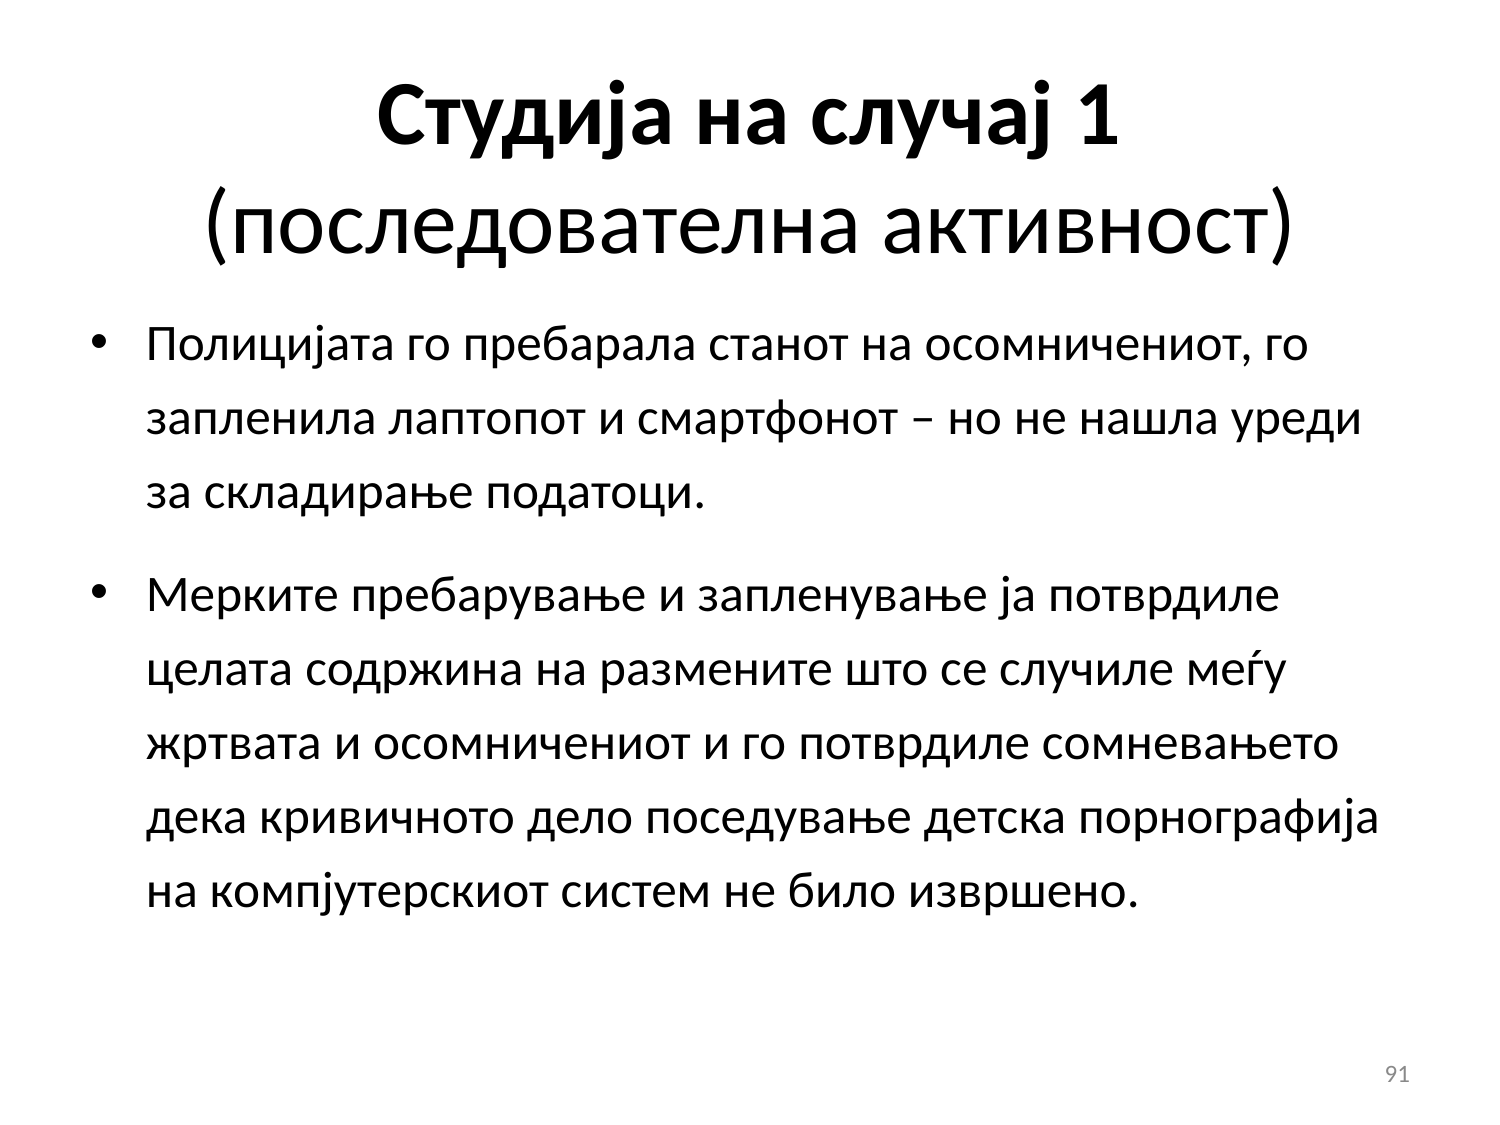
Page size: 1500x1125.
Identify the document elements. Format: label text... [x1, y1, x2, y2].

slide_number 91 [1074, 1042, 1425, 1103]
title Студија на случај 1 (последователна активност) [75, 45, 1425, 187]
list Полицијата го пребарала станот на осомничениот, го запленила лаптопот и смартфонот – но не нашла уреди за складирање податоци. Мерките пребарување и запленување ја потврдиле целата содржина на размените што се случиле меѓу жртвата и осомничениот и го потврдиле сомневањето дека кривичното дело поседување детска порнографија на компјутерскиот систем не било извршено. [75, 289, 1425, 1035]
